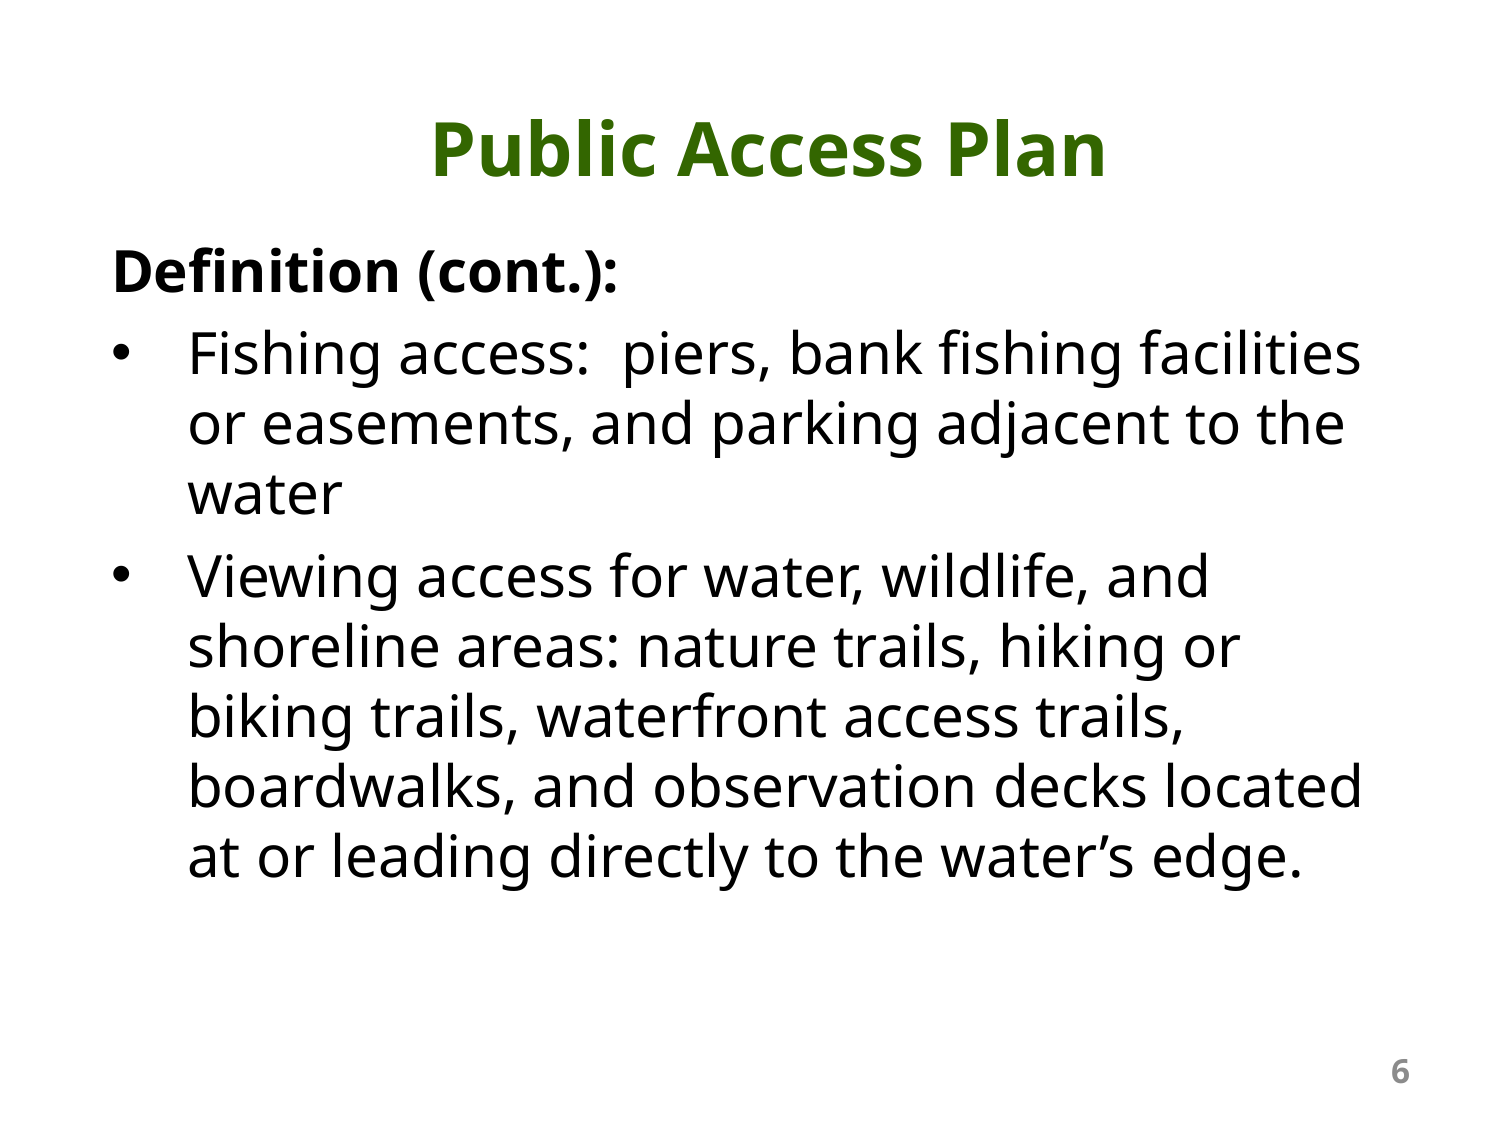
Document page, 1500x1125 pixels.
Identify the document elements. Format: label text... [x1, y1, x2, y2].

text_box Definition (cont.): Fishing access: piers, bank fishing facilities or easements, and parking adjacent to the water Viewing access for water, wildlife, and shoreline areas: nature trails, hiking or biking trails, waterfront access trails, boardwalks, and observation decks located at or leading directly to the water’s edge. [96, 226, 1428, 1125]
text_box Public Access Plan [192, 94, 1347, 200]
